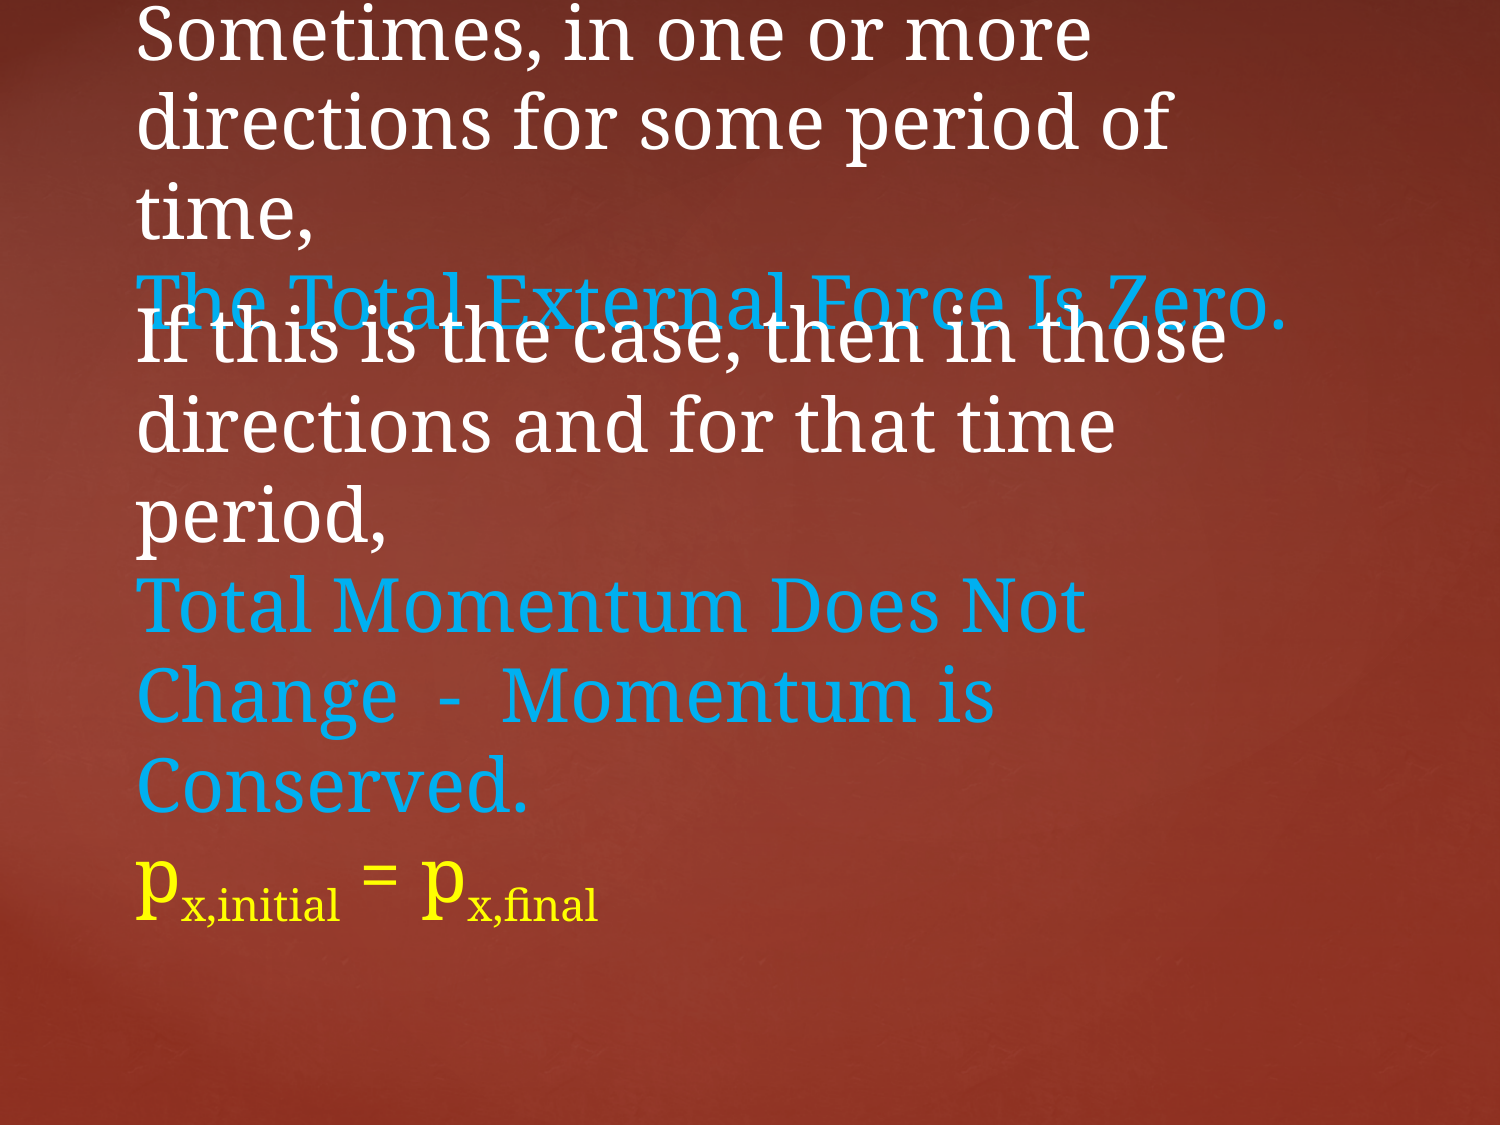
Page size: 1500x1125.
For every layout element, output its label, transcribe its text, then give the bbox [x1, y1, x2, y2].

title Sometimes, in one or more directions for some period of time, The Total External Force Is Zero. [120, 67, 1358, 353]
text_box If this is the case, then in those directions and for that time period, Total Momentum Does Not Change - Momentum is Conserved. px,initial = px,final [119, 502, 1380, 938]
